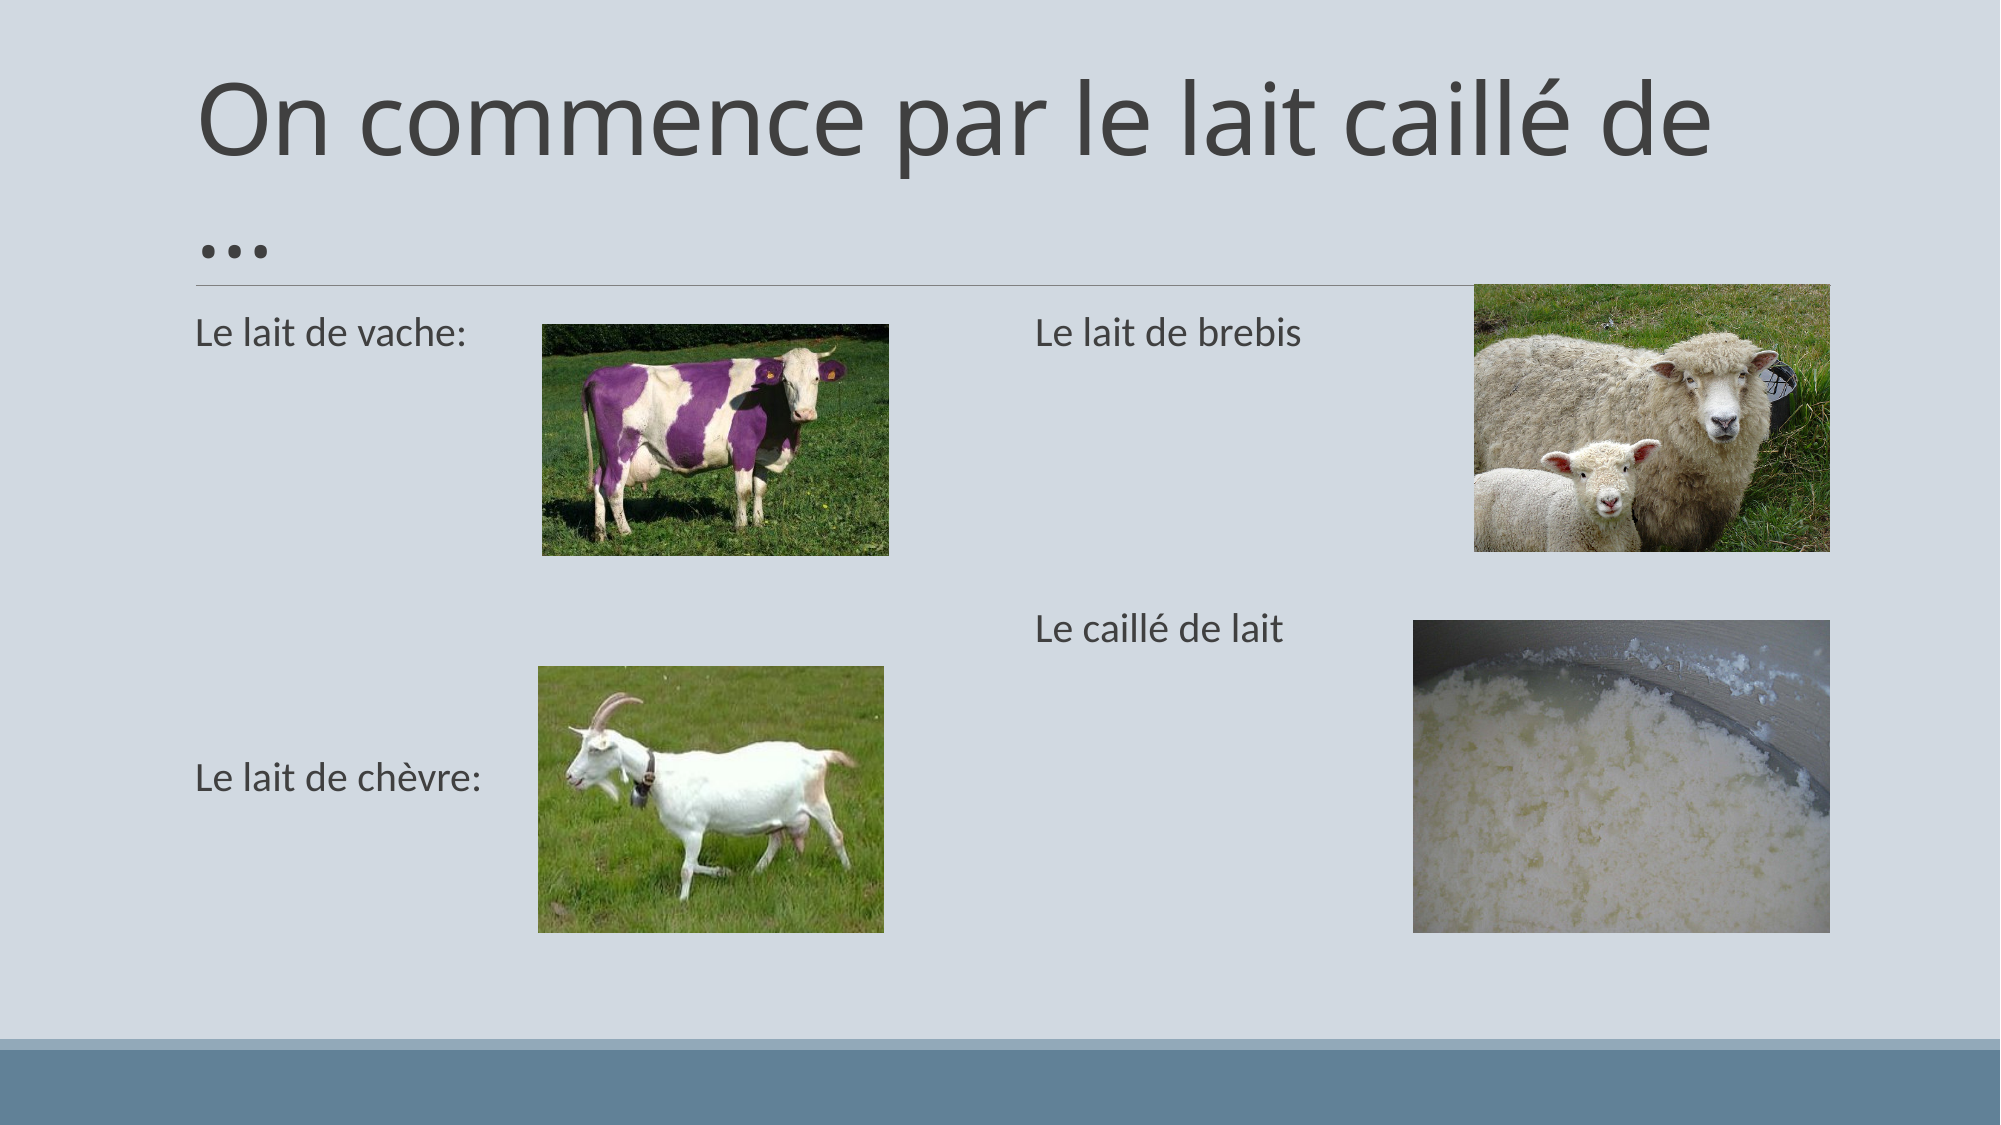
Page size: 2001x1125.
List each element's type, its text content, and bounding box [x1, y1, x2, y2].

list Le lait de brebis Le caillé de lait [1020, 302, 1830, 963]
picture [1473, 284, 1831, 553]
list Le lait de vache: Le lait de chèvre: Le lait de brebis: 2. le caille de lait [180, 302, 990, 963]
picture [1412, 619, 1831, 934]
picture [537, 665, 885, 934]
title On commence par le lait caillé de … [180, 47, 1830, 285]
picture [541, 324, 890, 557]
